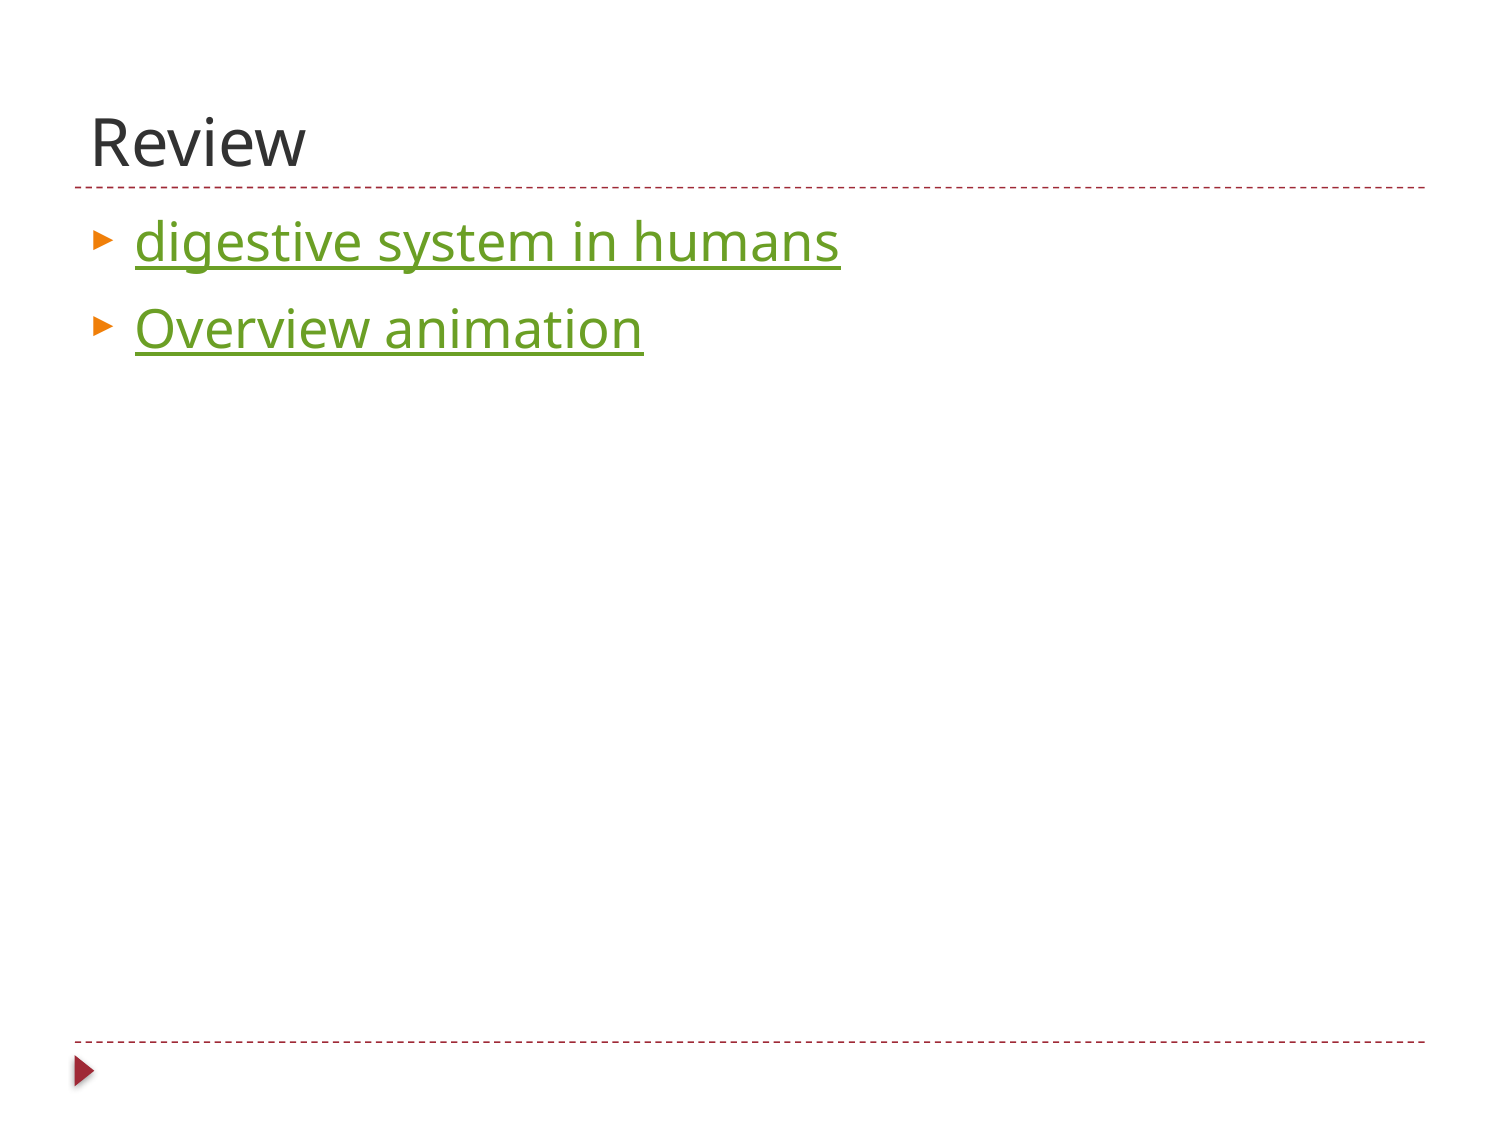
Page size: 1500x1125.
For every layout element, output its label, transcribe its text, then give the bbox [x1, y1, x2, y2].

title Review [75, 24, 1425, 188]
list digestive system in humans Overview animation [75, 200, 1425, 1010]
